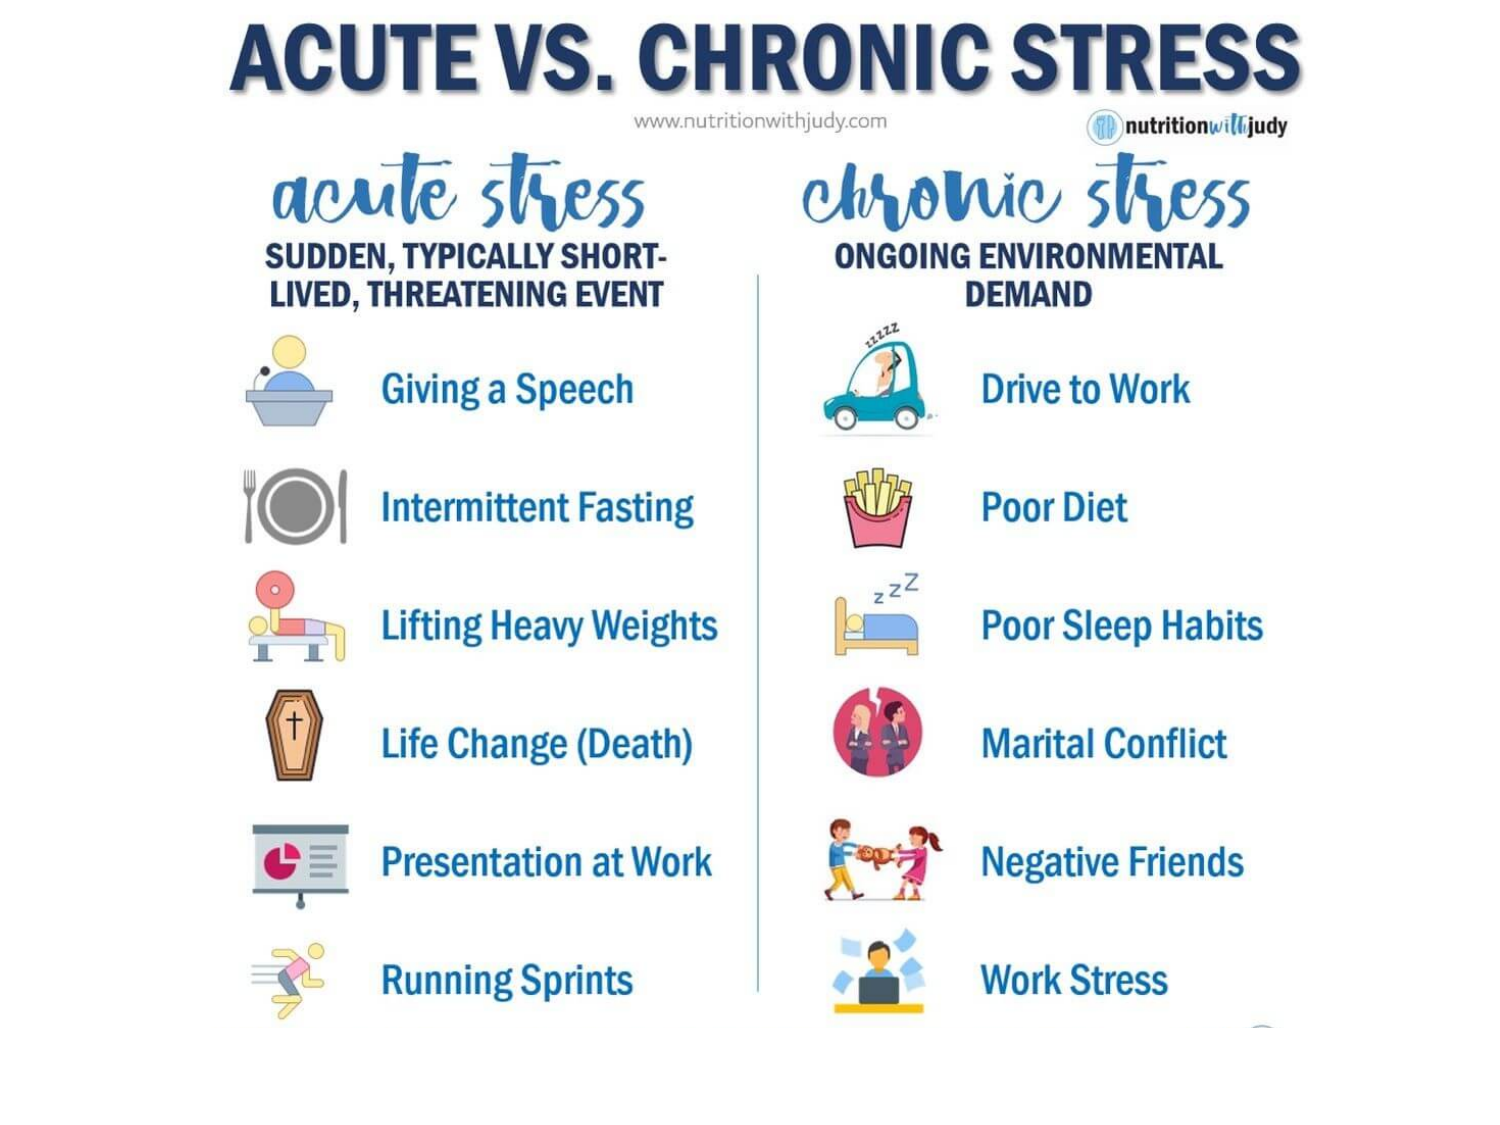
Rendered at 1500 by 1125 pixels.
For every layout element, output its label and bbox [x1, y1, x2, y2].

picture [206, 0, 1308, 1028]
